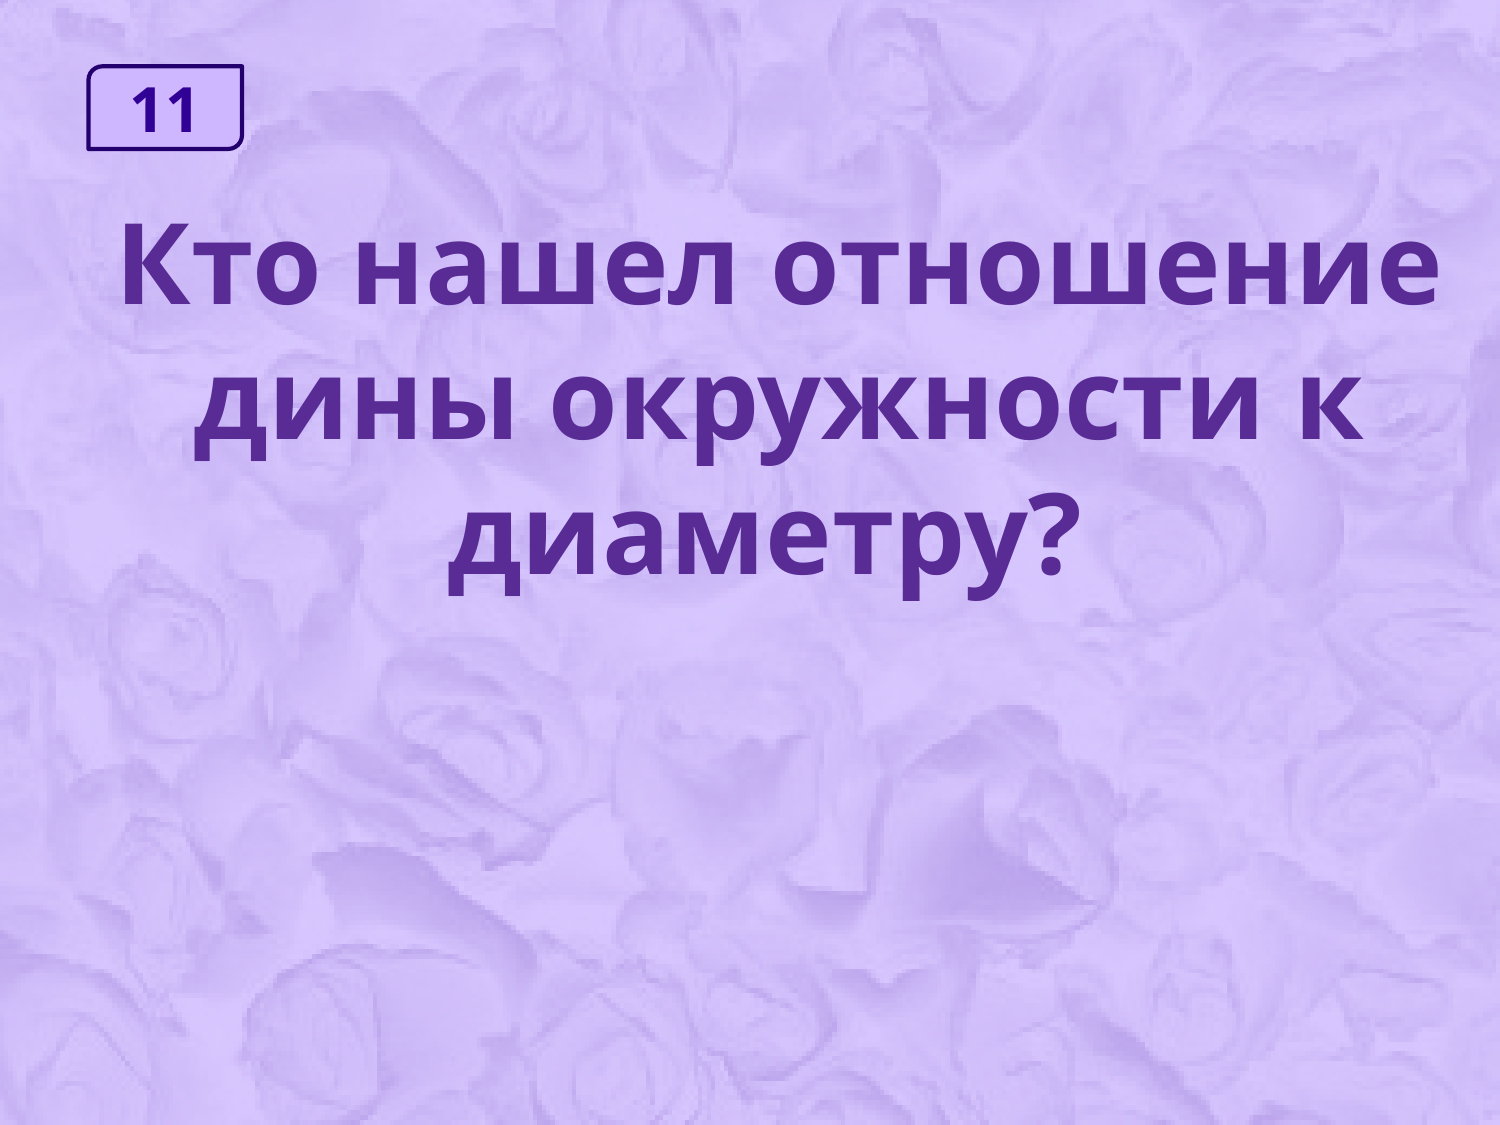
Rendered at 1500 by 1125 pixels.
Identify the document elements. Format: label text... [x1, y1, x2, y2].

text_box 11 [86, 64, 245, 152]
text_box Кто нашел отношение дины окружности к диаметру? [88, 184, 1471, 605]
